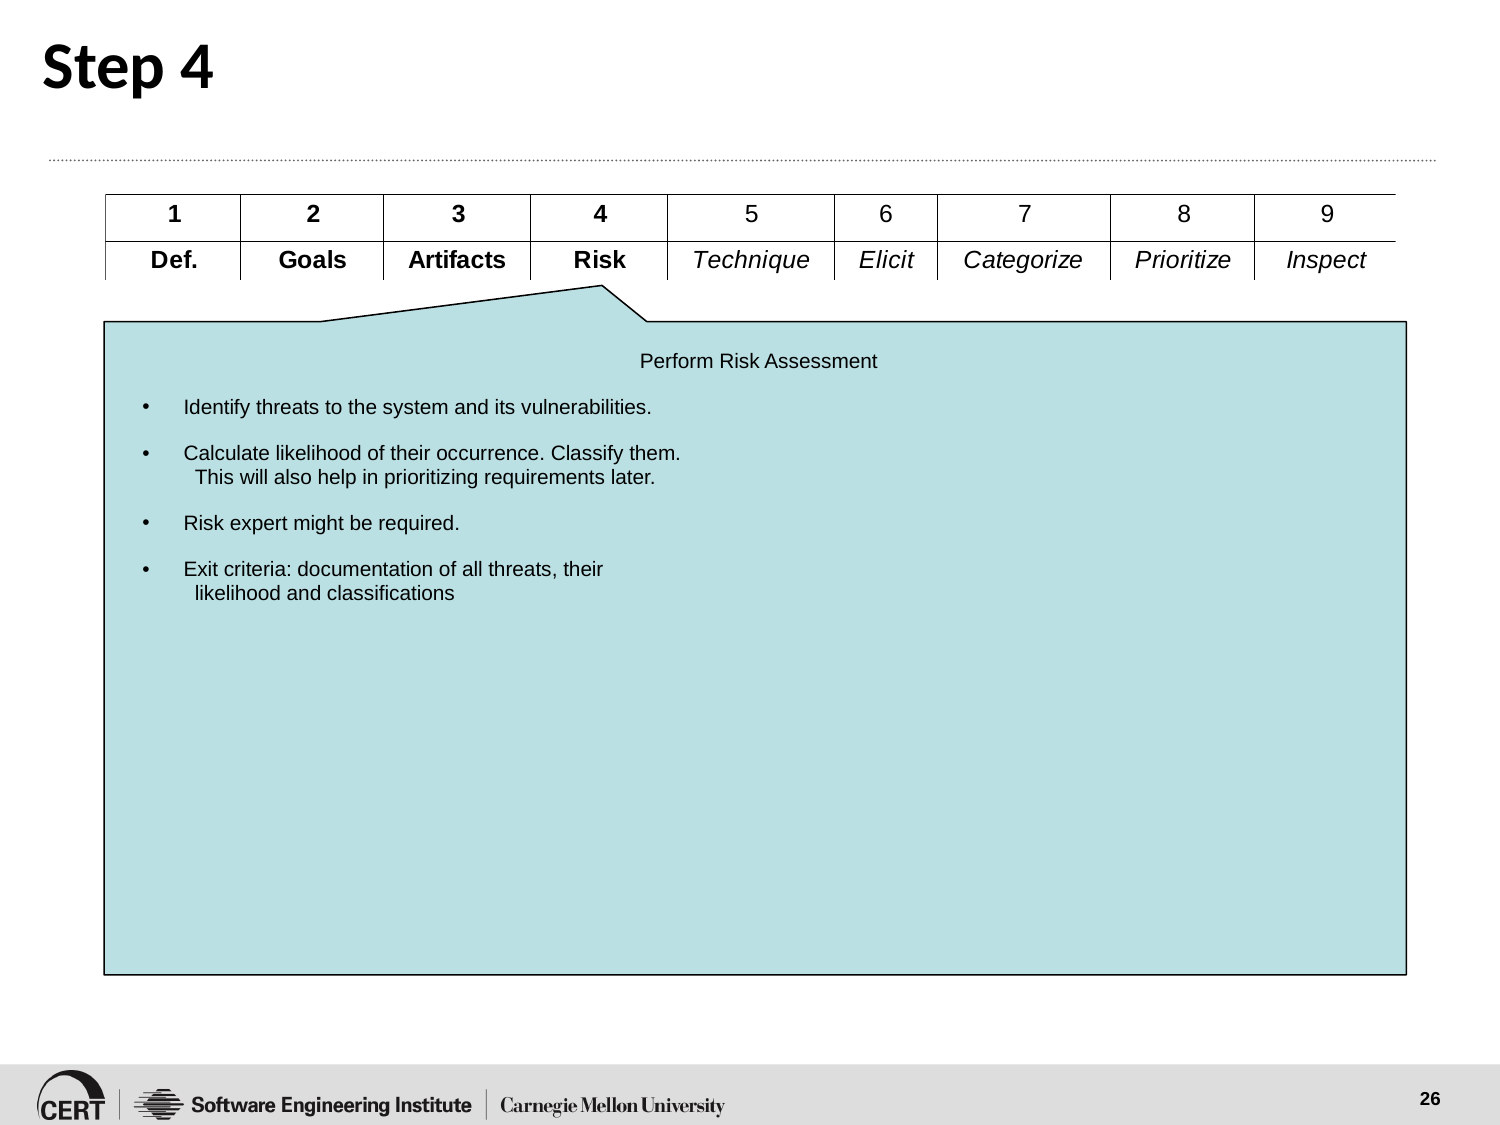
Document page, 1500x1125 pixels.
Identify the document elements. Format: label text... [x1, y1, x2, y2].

text_box Perform Risk Assessment Identify threats to the system and its vulnerabilities. Calculate likelihood of their occurrence. Classify them. This will also help in prioritizing requirements later. Risk expert might be required. Exit criteria: documentation of all threats, their likelihood and classifications [127, 342, 1397, 971]
text_box [104, 321, 1407, 975]
picture [37, 1069, 725, 1122]
title Step 4 [42, 37, 1434, 155]
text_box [105, 194, 1399, 313]
